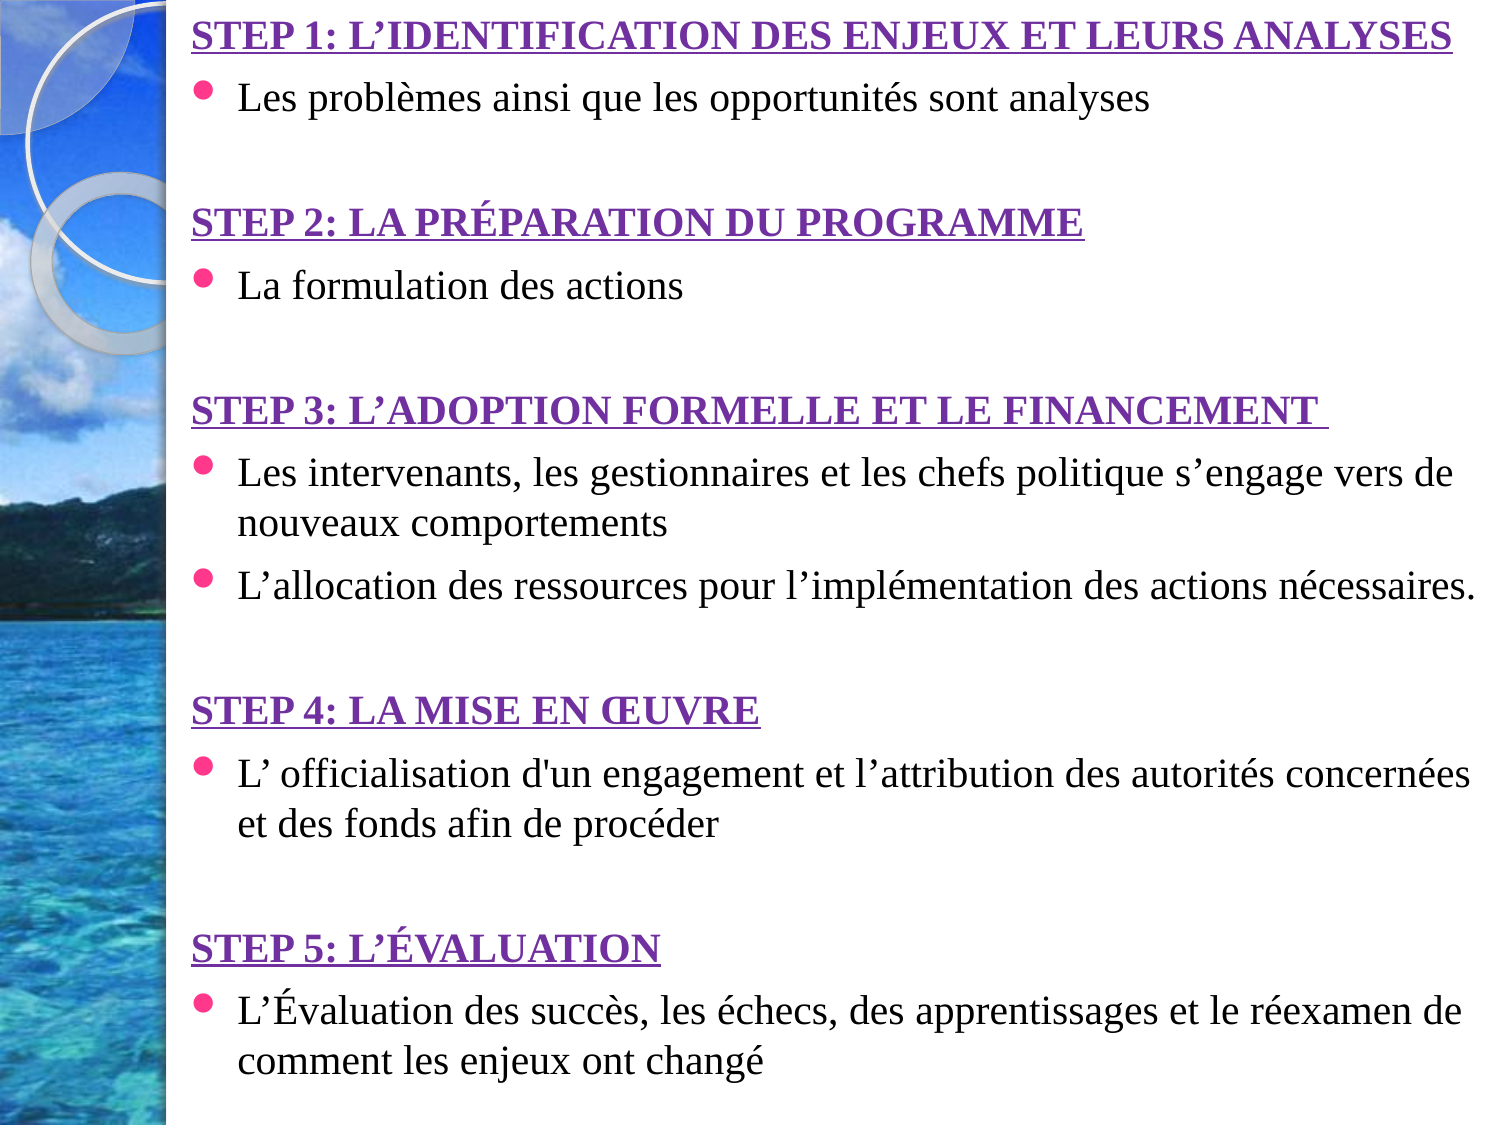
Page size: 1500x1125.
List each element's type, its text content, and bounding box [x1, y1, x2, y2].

picture [62, 195, 160, 280]
picture [32, 13, 160, 207]
picture [0, 134, 166, 1125]
picture [53, 240, 160, 332]
picture [136, 0, 162, 4]
list STEP 1: L’IDENTIFICATION DES ENJEUX ET LEURS ANALYSES Les problèmes ainsi que les opportunités sont analyses STEP 2: LA PRÉPARATION DU PROGRAMME La formulation des actions STEP 3: L’ADOPTION FORMELLE ET LE FINANCEMENT Les intervenants, les gestionnaires et les chefs politique s’engage vers de nouveaux comportements L’allocation des ressources pour l’implémentation des actions nécessaires. STEP 4: LA MISE EN ŒUVRE L’ officialisation d'un engagement et l’attribution des autorités concernées et des fonds afin de procéder STEP 5: L’ÉVALUATION L’Évaluation des succès, les échecs, des apprentissages et le réexamen de comment les enjeux ont changé [162, 0, 1500, 788]
